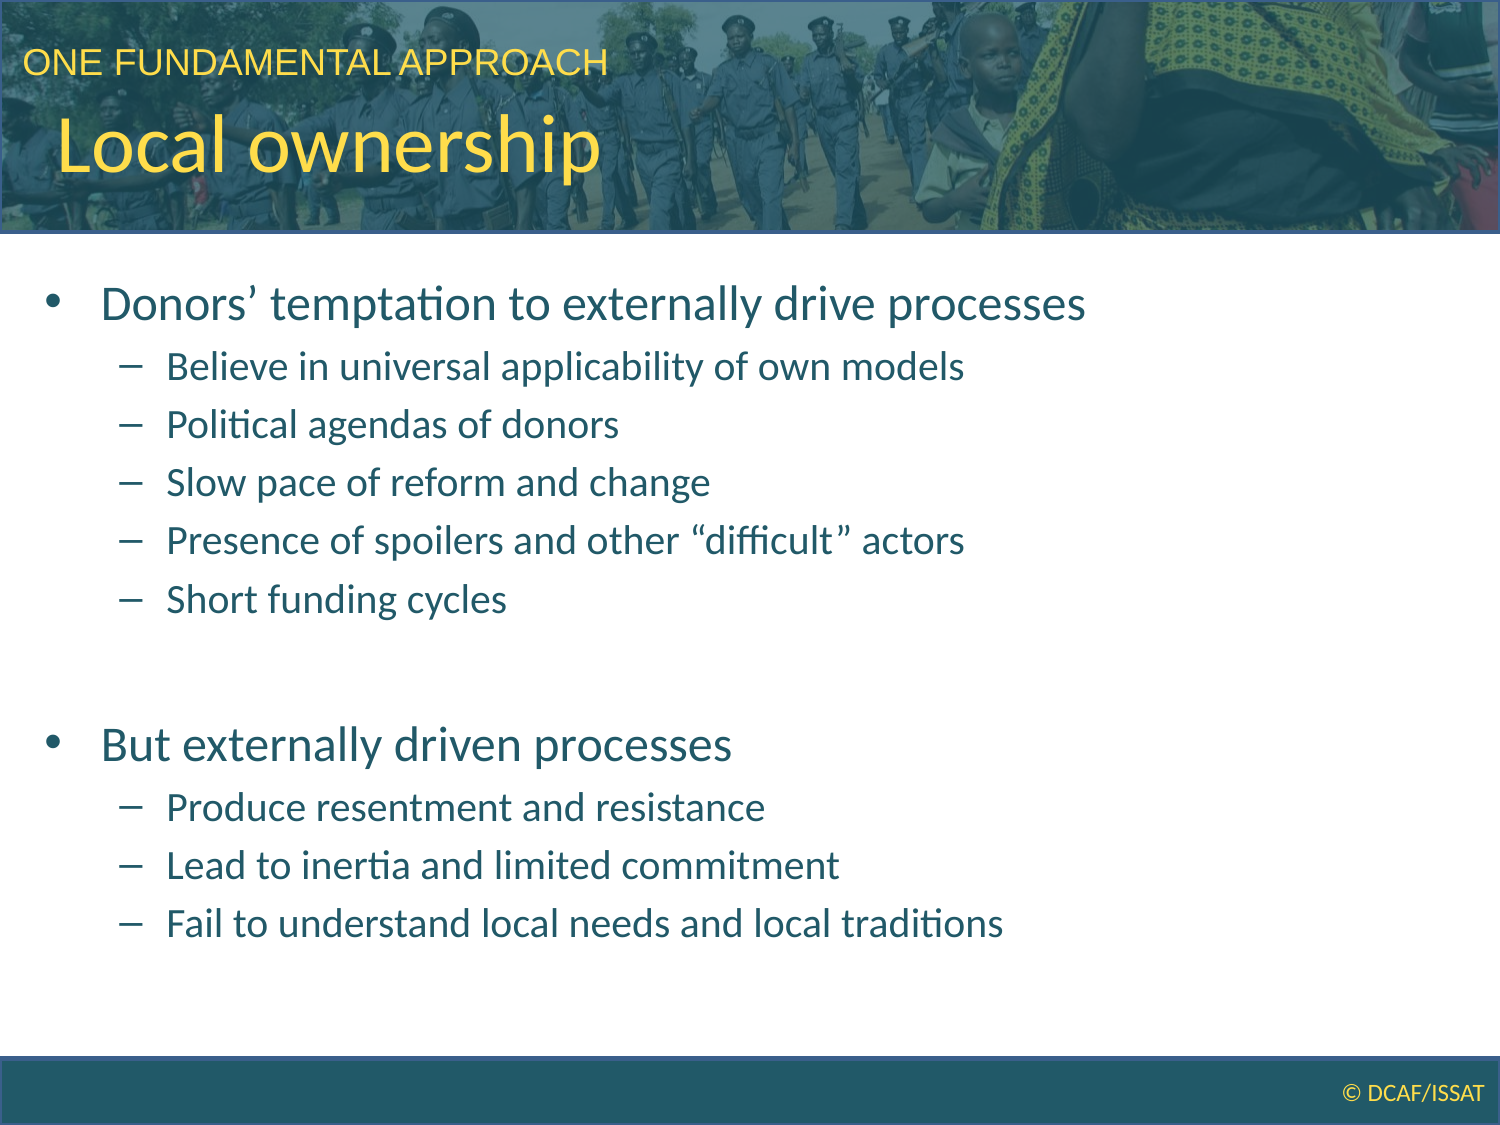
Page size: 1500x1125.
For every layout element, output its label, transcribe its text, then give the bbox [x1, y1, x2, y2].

list Donors’ temptation to externally drive processes Believe in universal applicability of own models Political agendas of donors Slow pace of reform and change Presence of spoilers and other “difficult” actors Short funding cycles But externally driven processes Produce resentment and resistance Lead to inertia and limited commitment Fail to understand local needs and local traditions [29, 262, 1459, 1024]
title Local ownership [41, 45, 1459, 233]
text_box ONE FUNDAMENTAL APPROACH [7, 30, 625, 91]
